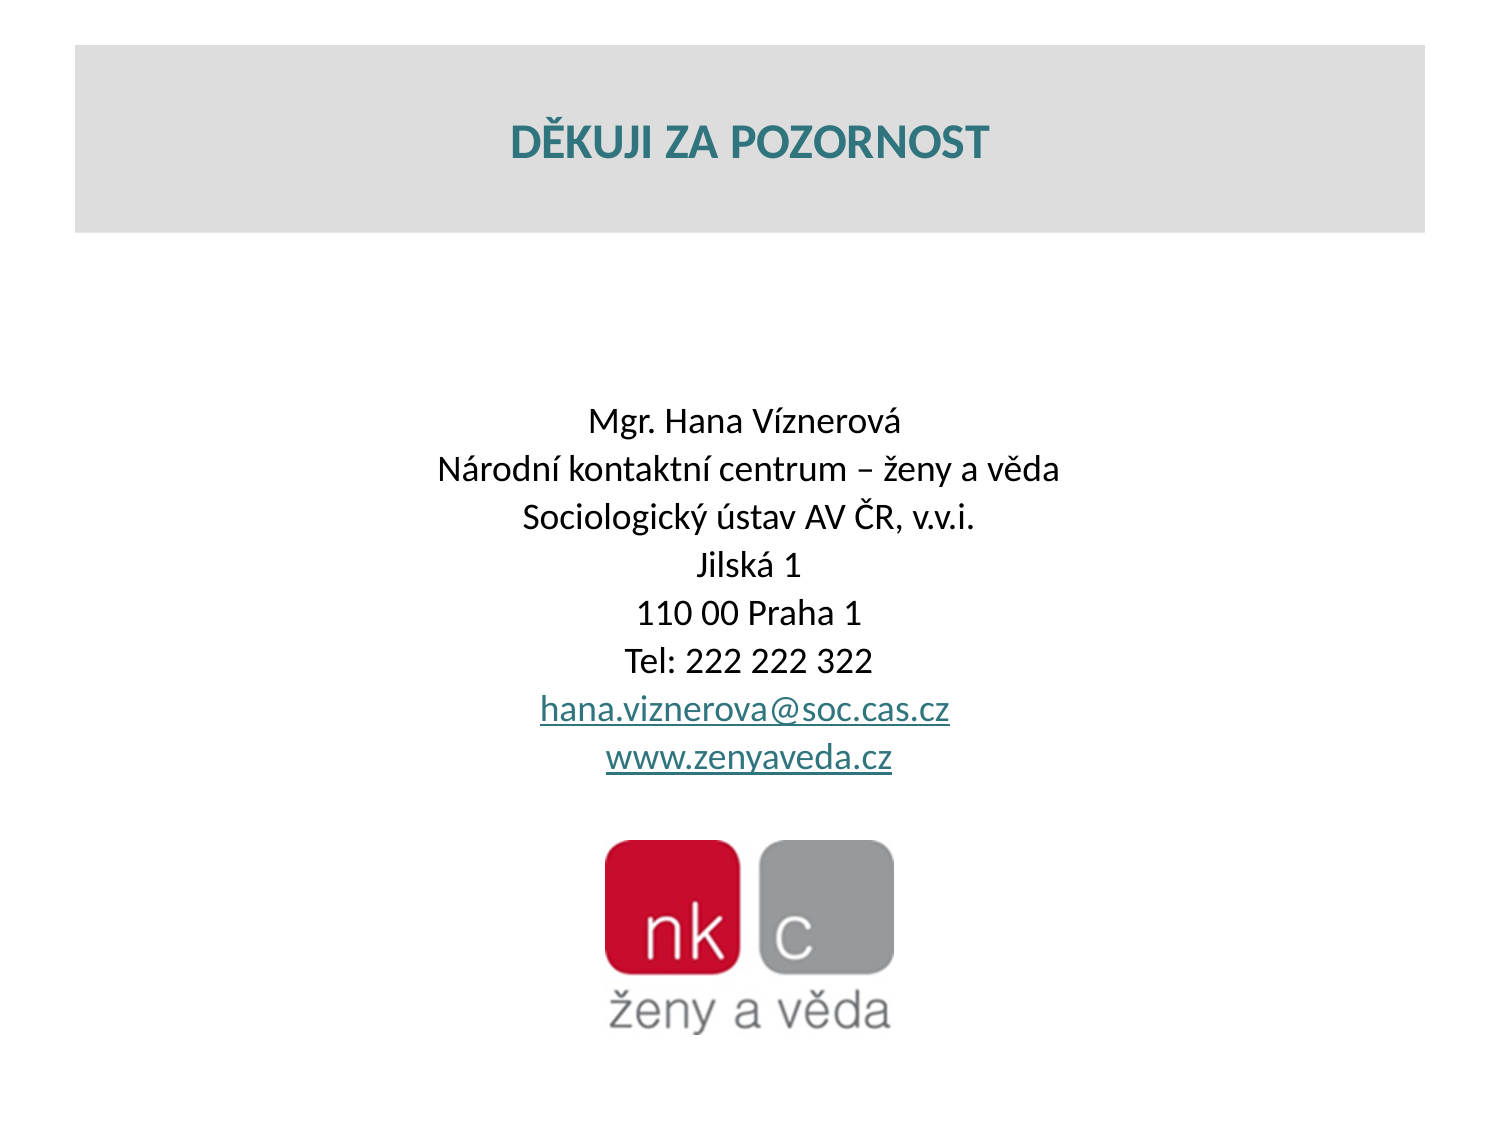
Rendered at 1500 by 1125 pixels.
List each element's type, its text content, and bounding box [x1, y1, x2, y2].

list Mgr. Hana Víznerová Národní kontaktní centrum – ženy a věda Sociologický ústav AV ČR, v.v.i. Jilská 1 110 00 Praha 1 Tel: 222 222 322 hana.viznerova@soc.cas.cz www.zenyaveda.cz [74, 262, 1424, 1006]
title DĚKUJI ZA POZORNOST [74, 44, 1426, 233]
picture [604, 840, 894, 1036]
